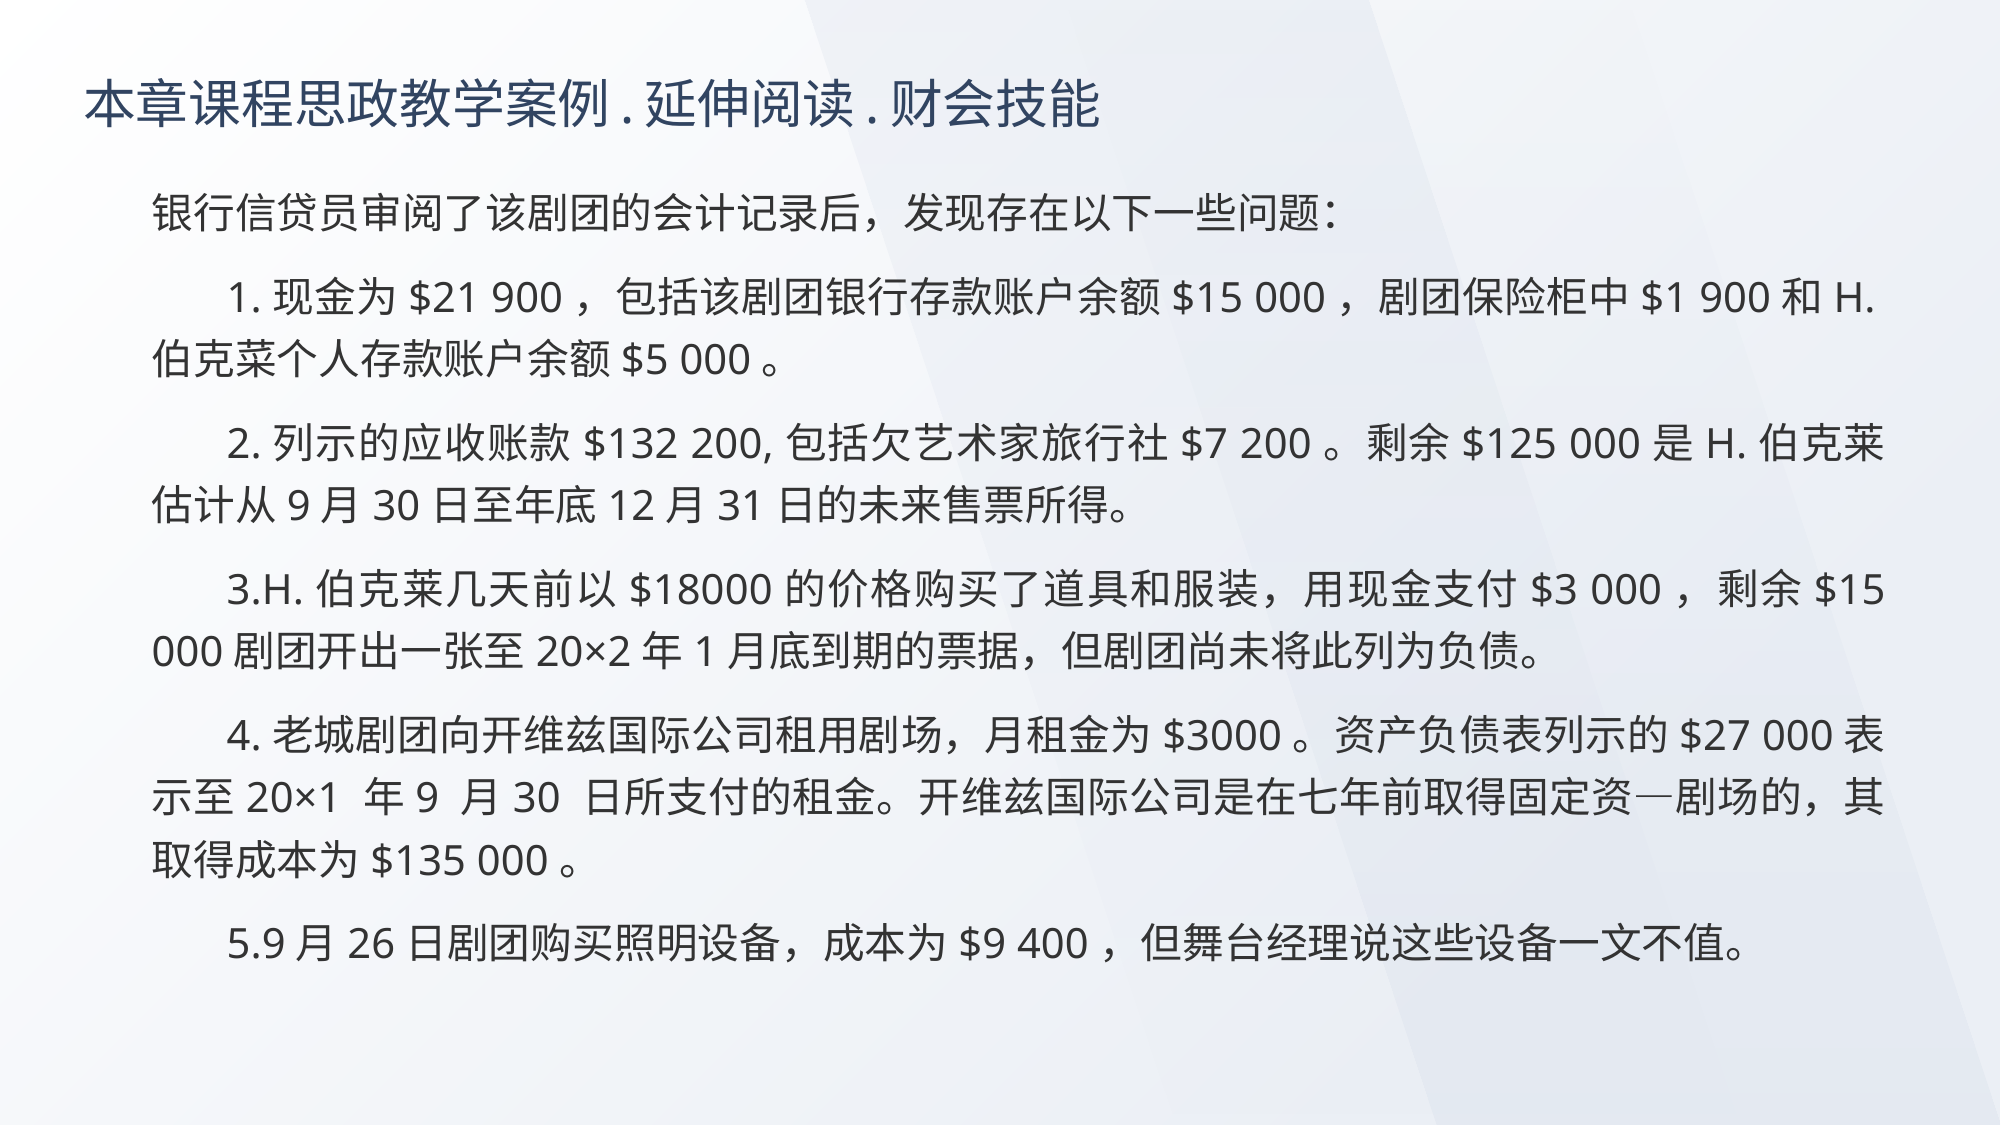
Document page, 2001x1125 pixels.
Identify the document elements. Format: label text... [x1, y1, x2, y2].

title 本章课程思政教学案例.延伸阅读.财会技能 [83, 32, 1243, 135]
list 银行信贷员审阅了该剧团的会计记录后，发现存在以下一些问题： 1.现金为$21 900，包括该剧团银行存款账户余额$15 000，剧团保险柜中$1 900和H.伯克菜个人存款账户余额$5 000。 2.列示的应收账款$132 200,包括欠艺术家旅行社$7 200。剩余$125 000是H.伯克莱估计从9月30日至年底12月31日的未来售票所得。 3.H.伯克莱几天前以$18000的价格购买了道具和服装，用现金支付$3 000，剩余$15 000剧团开出一张至20×2年1月底到期的票据，但剧团尚未将此列为负债。 4.老城剧团向开维兹国际公司租用剧场，月租金为$3000。资产负债表列示的$27 000表示至20×1 年9 月30 日所支付的租金。开维兹国际公司是在七年前取得固定资—剧场的，其取得成本为$135 000。 5.9月26日剧团购买照明设备，成本为$9 400，但舞台经理说这些设备一文不值。 [114, 172, 1886, 1013]
